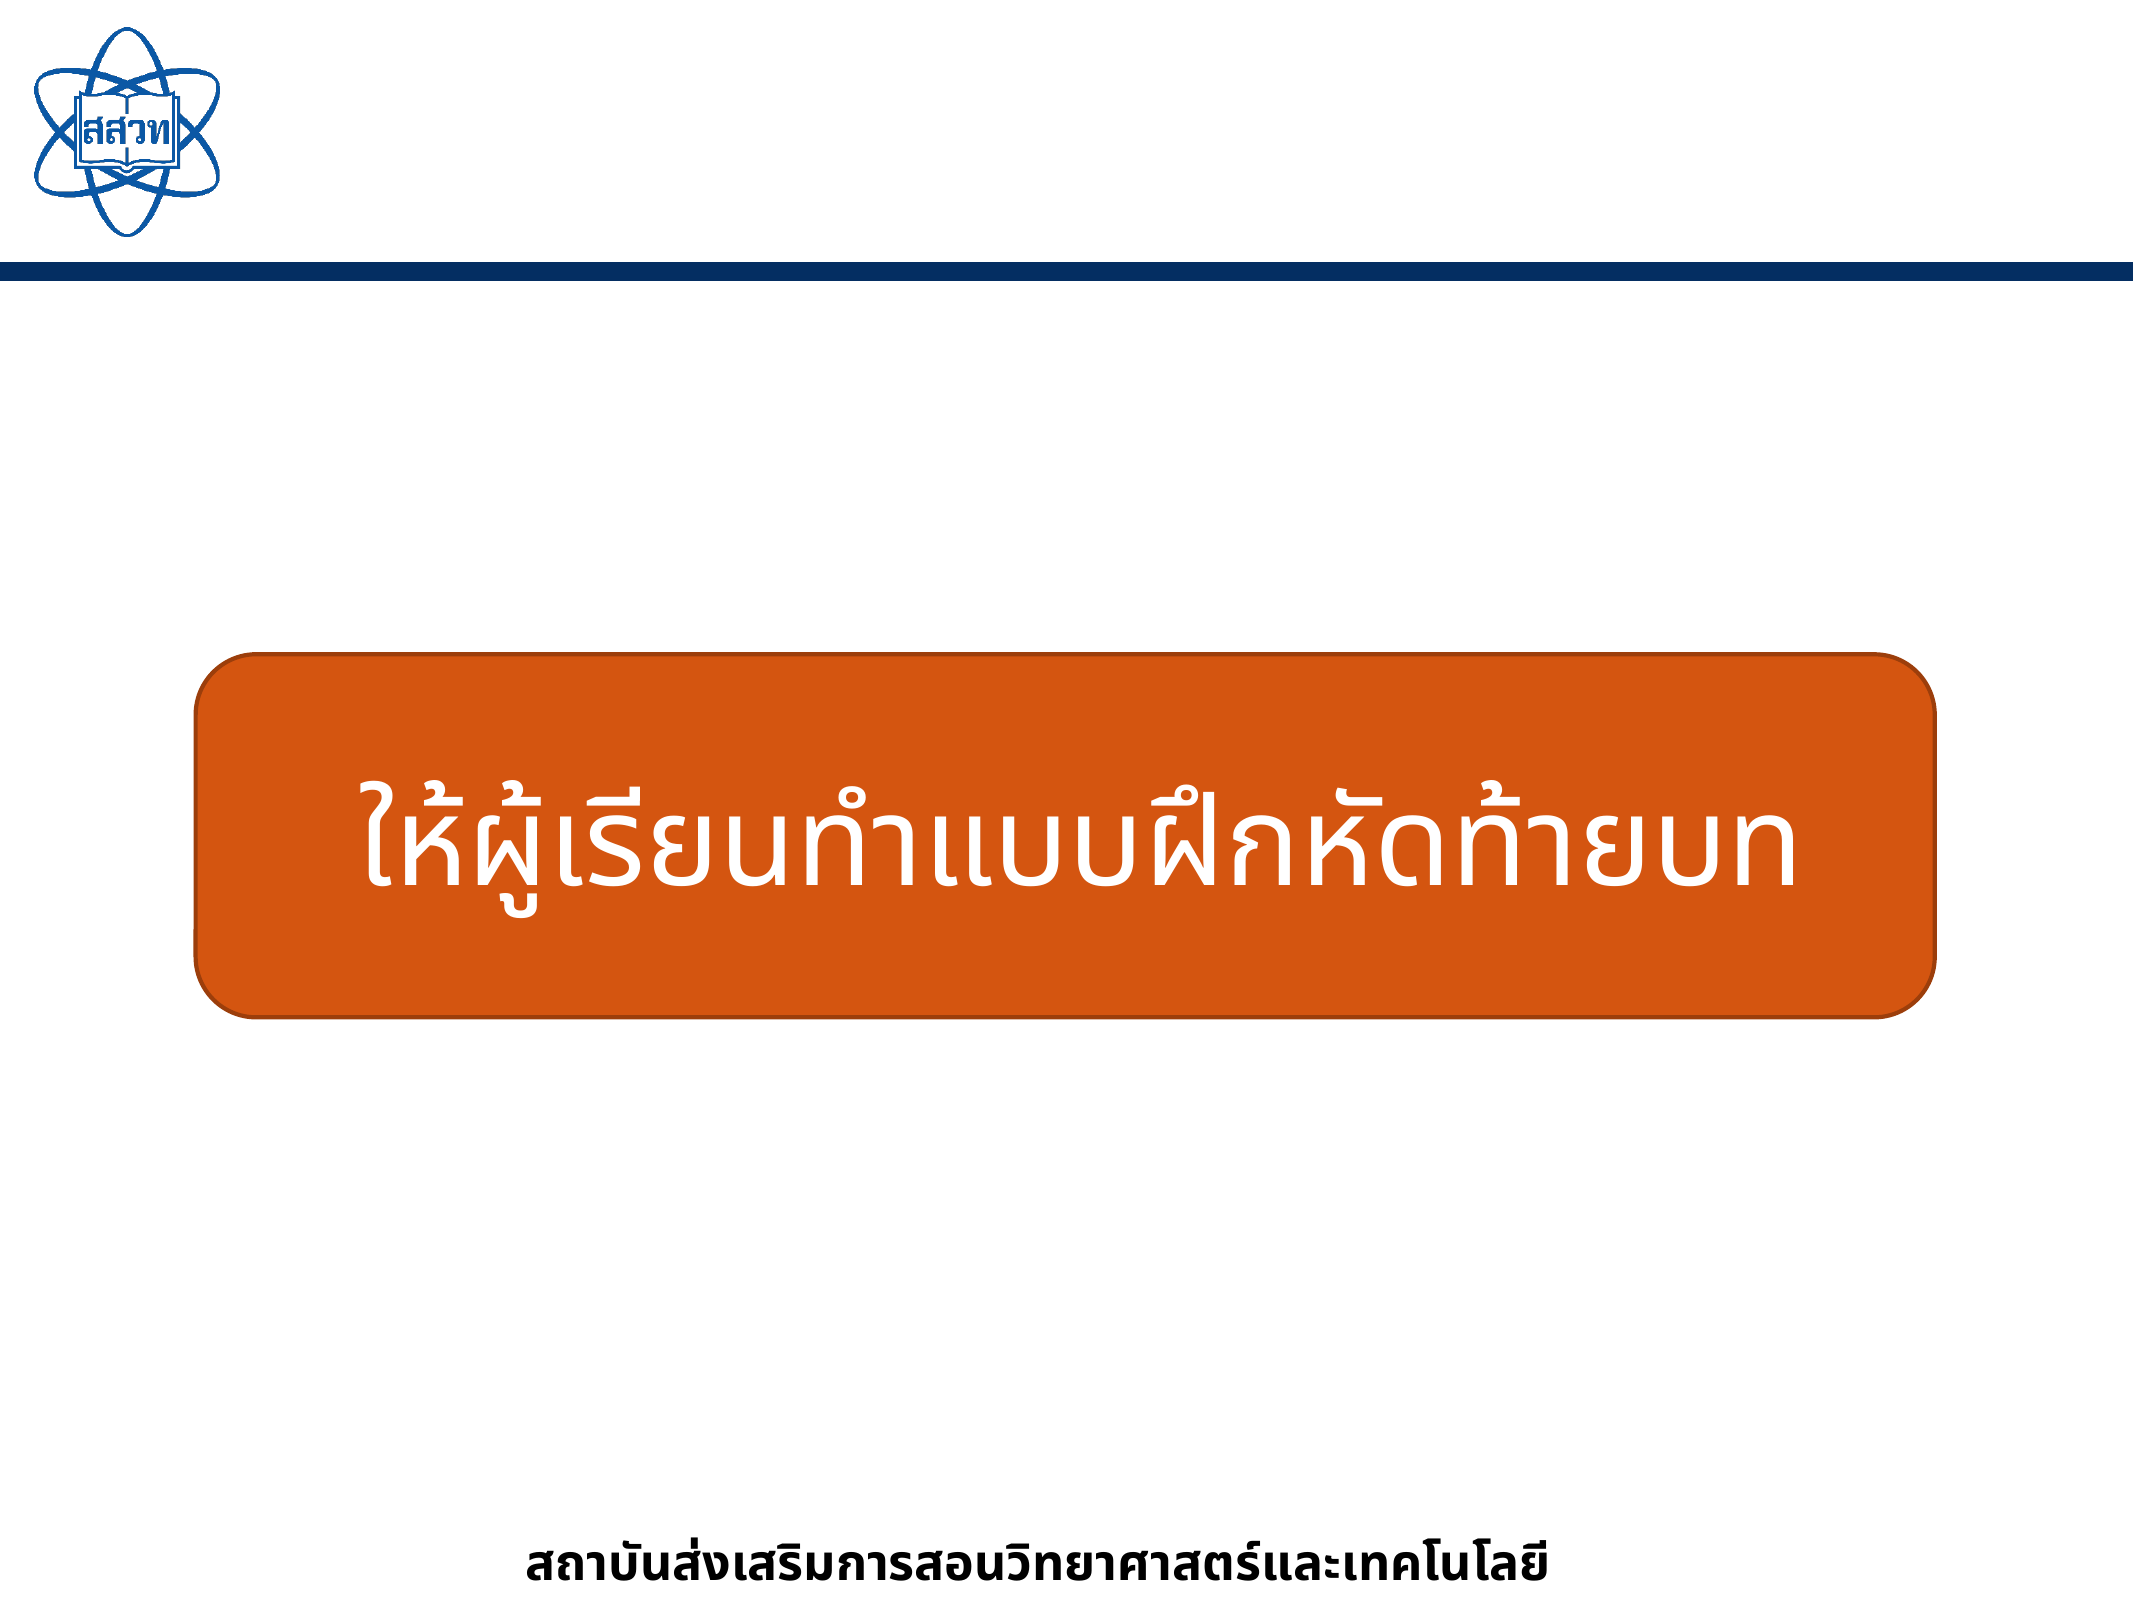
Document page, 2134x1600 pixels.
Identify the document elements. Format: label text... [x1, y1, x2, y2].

text_box ให้ผู้เรียนทำแบบฝึกหัดท้ายบท [193, 652, 1937, 1020]
picture [33, 27, 220, 237]
text_box สถาบันส่งเสริมการสอนวิทยาศาสตร์และเทคโนโลยี [74, 1522, 2002, 1589]
